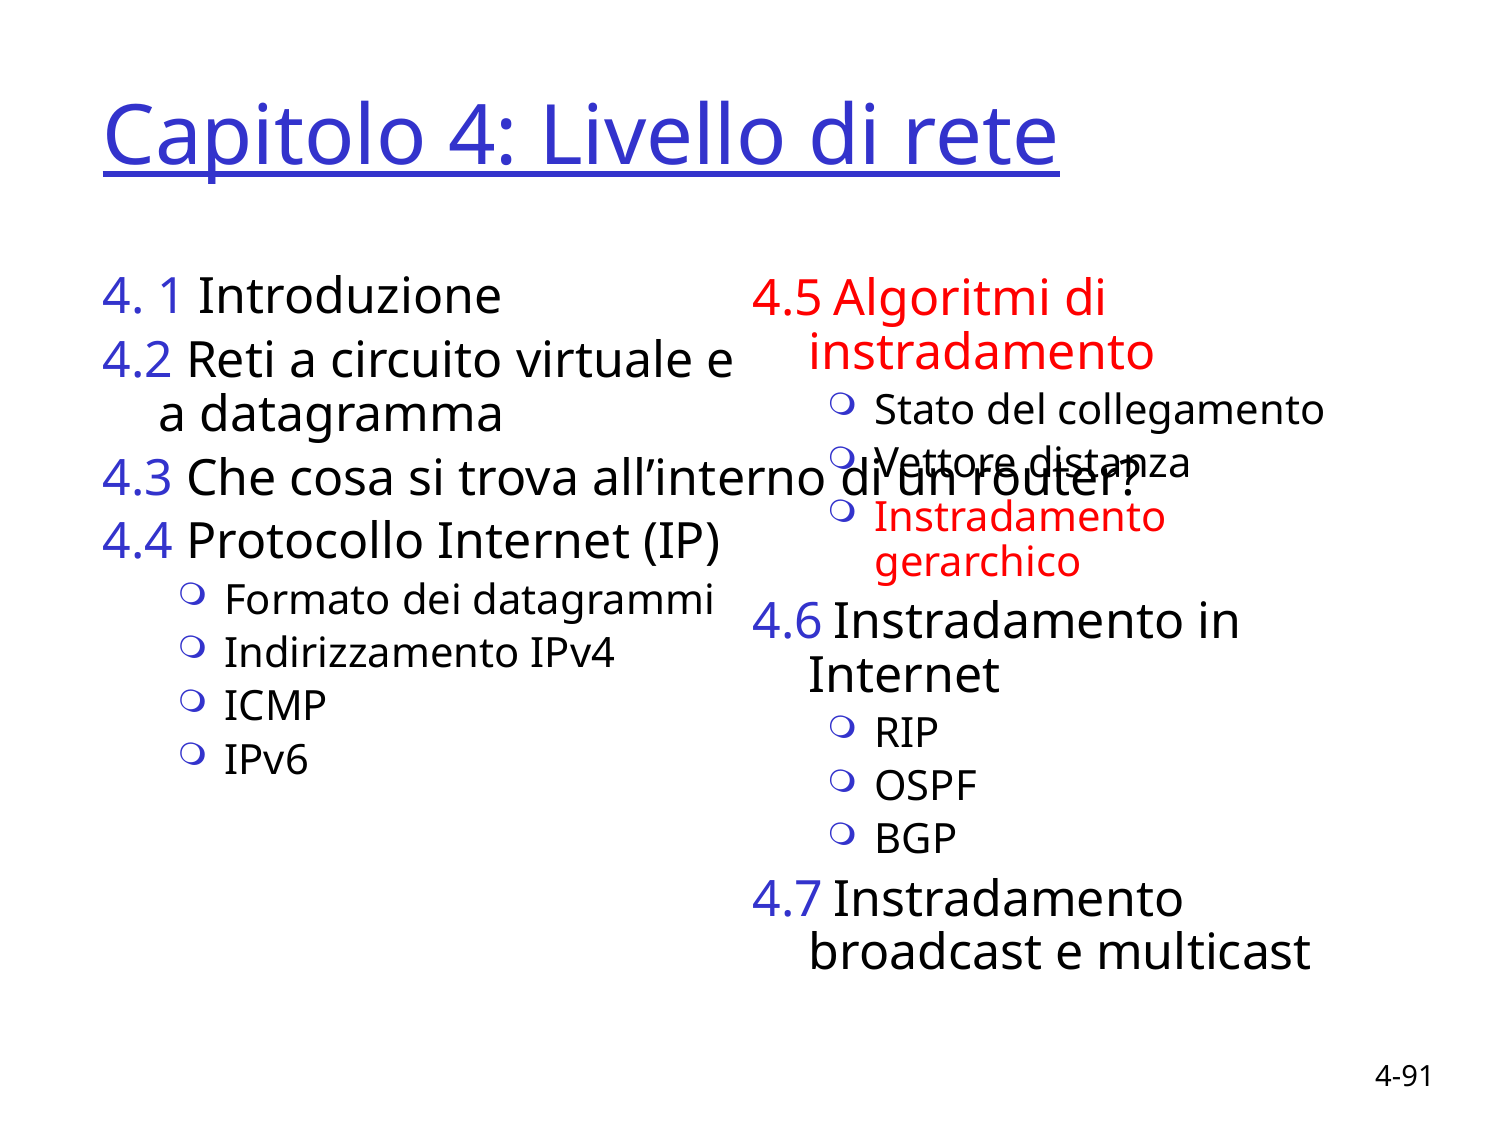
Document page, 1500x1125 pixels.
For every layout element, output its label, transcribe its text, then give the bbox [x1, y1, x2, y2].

list 4. 1 Introduzione 4.2 Reti a circuito virtuale e a datagramma 4.3 Che cosa si trova all’interno di un router? 4.4 Protocollo Internet (IP) Formato dei datagrammi Indirizzamento IPv4 ICMP IPv6 [87, 262, 1363, 1026]
list 4.5 Algoritmi di instradamento Stato del collegamento Vettore distanza Instradamento gerarchico 4.6 Instradamento in Internet RIP OSPF BGP 4.7 Instradamento broadcast e multicast [737, 264, 1363, 1028]
title Capitolo 4: Livello di rete [87, 37, 1363, 226]
slide_number 4-91 [1338, 1049, 1451, 1125]
